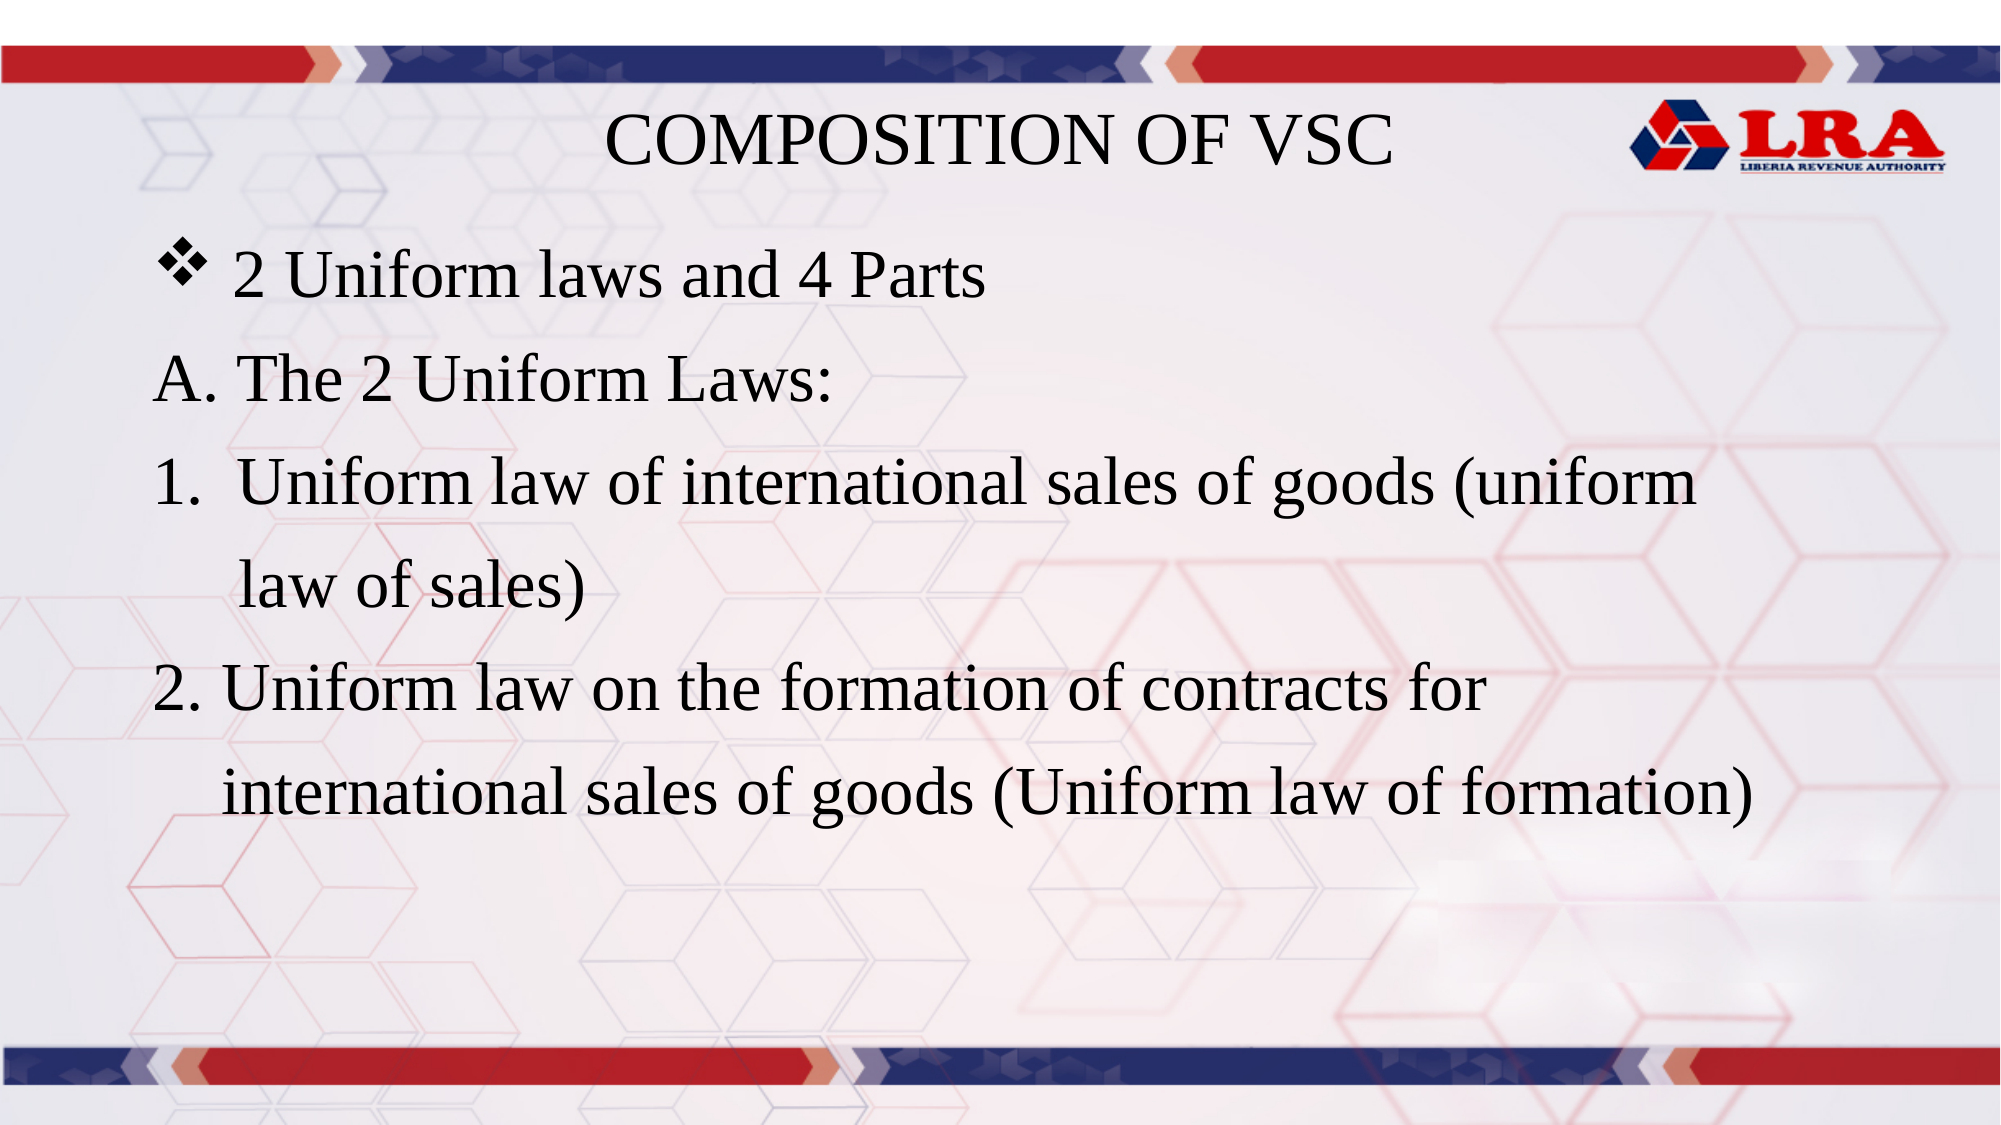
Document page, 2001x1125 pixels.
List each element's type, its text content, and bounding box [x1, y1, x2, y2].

list 2 Uniform laws and 4 Parts The 2 Uniform Laws: Uniform law of international sales of goods (uniform law of sales) 2. Uniform law on the formation of contracts for international sales of goods (Uniform law of formation) [137, 221, 1863, 1014]
picture [0, 0, 2001, 1125]
title COMPOSITION OF VSC [137, 59, 1863, 221]
